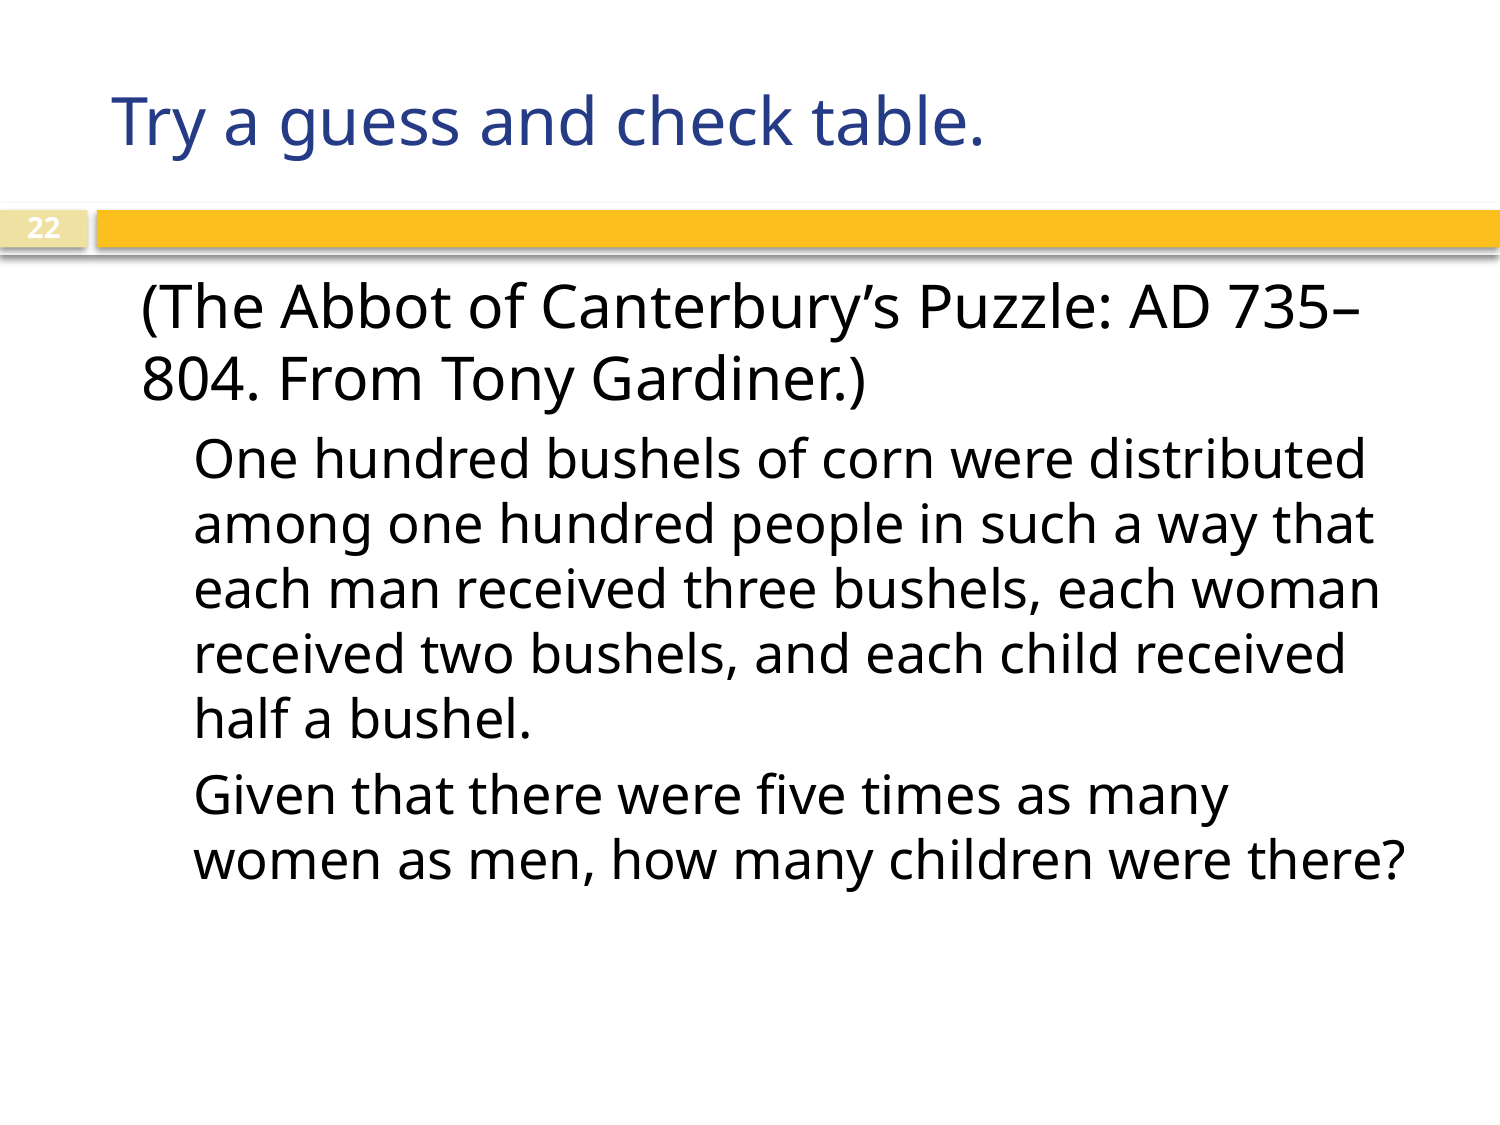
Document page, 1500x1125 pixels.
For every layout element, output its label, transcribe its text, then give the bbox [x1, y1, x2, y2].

slide_number 22 [0, 208, 88, 249]
list (The Abbot of Canterbury’s Puzzle: AD 735–804. From Tony Gardiner.) One hundred bushels of corn were distributed among one hundred people in such a way that each man received three bushels, each woman received two bushels, and each child received half a bushel. Given that there were five times as many women as men, how many children were there? [100, 262, 1438, 1000]
title Try a guess and check table. [100, 37, 1438, 200]
